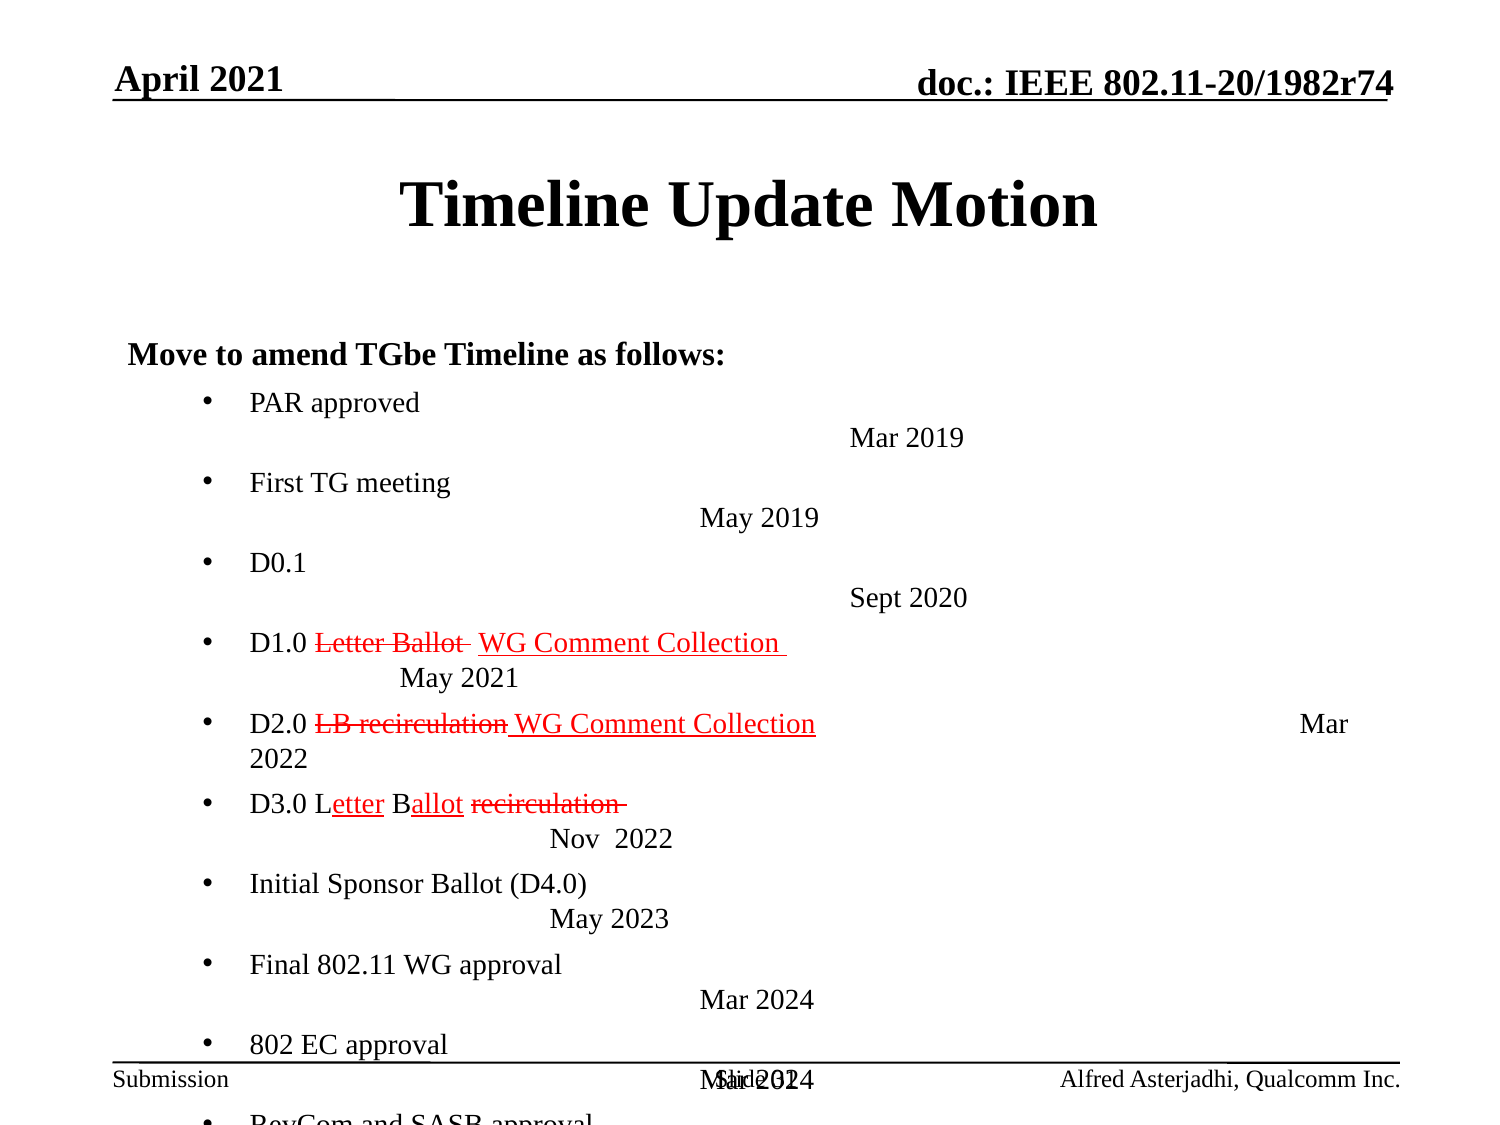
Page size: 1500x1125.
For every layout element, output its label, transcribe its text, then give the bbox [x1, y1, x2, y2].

slide_number Slide 31 [712, 1061, 800, 1123]
footer Alfred Asterjadhi, Qualcomm Inc. [878, 1061, 1402, 1093]
list Move to amend TGbe Timeline as follows: PAR approved Mar 2019 First TG meeting May 2019 D0.1 Sept 2020 D1.0 Letter Ballot WG Comment Collection May 2021 D2.0 LB recirculation WG Comment Collection Mar 2022 D3.0 Letter Ballot recirculation Nov 2022 Initial Sponsor Ballot (D4.0) May 2023 Final 802.11 WG approval Mar 2024 802 EC approval Mar 2024 RevCom and SASB approval May 2024 Move: Bin Tian Second: Matthew Fischer Discussion: Minor discussion on whether motion number is needed. Not necessary. Result: Approved with unanimous consent. [112, 324, 1388, 1063]
title Timeline Update Motion [112, 112, 1388, 288]
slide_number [114, 54, 423, 100]
